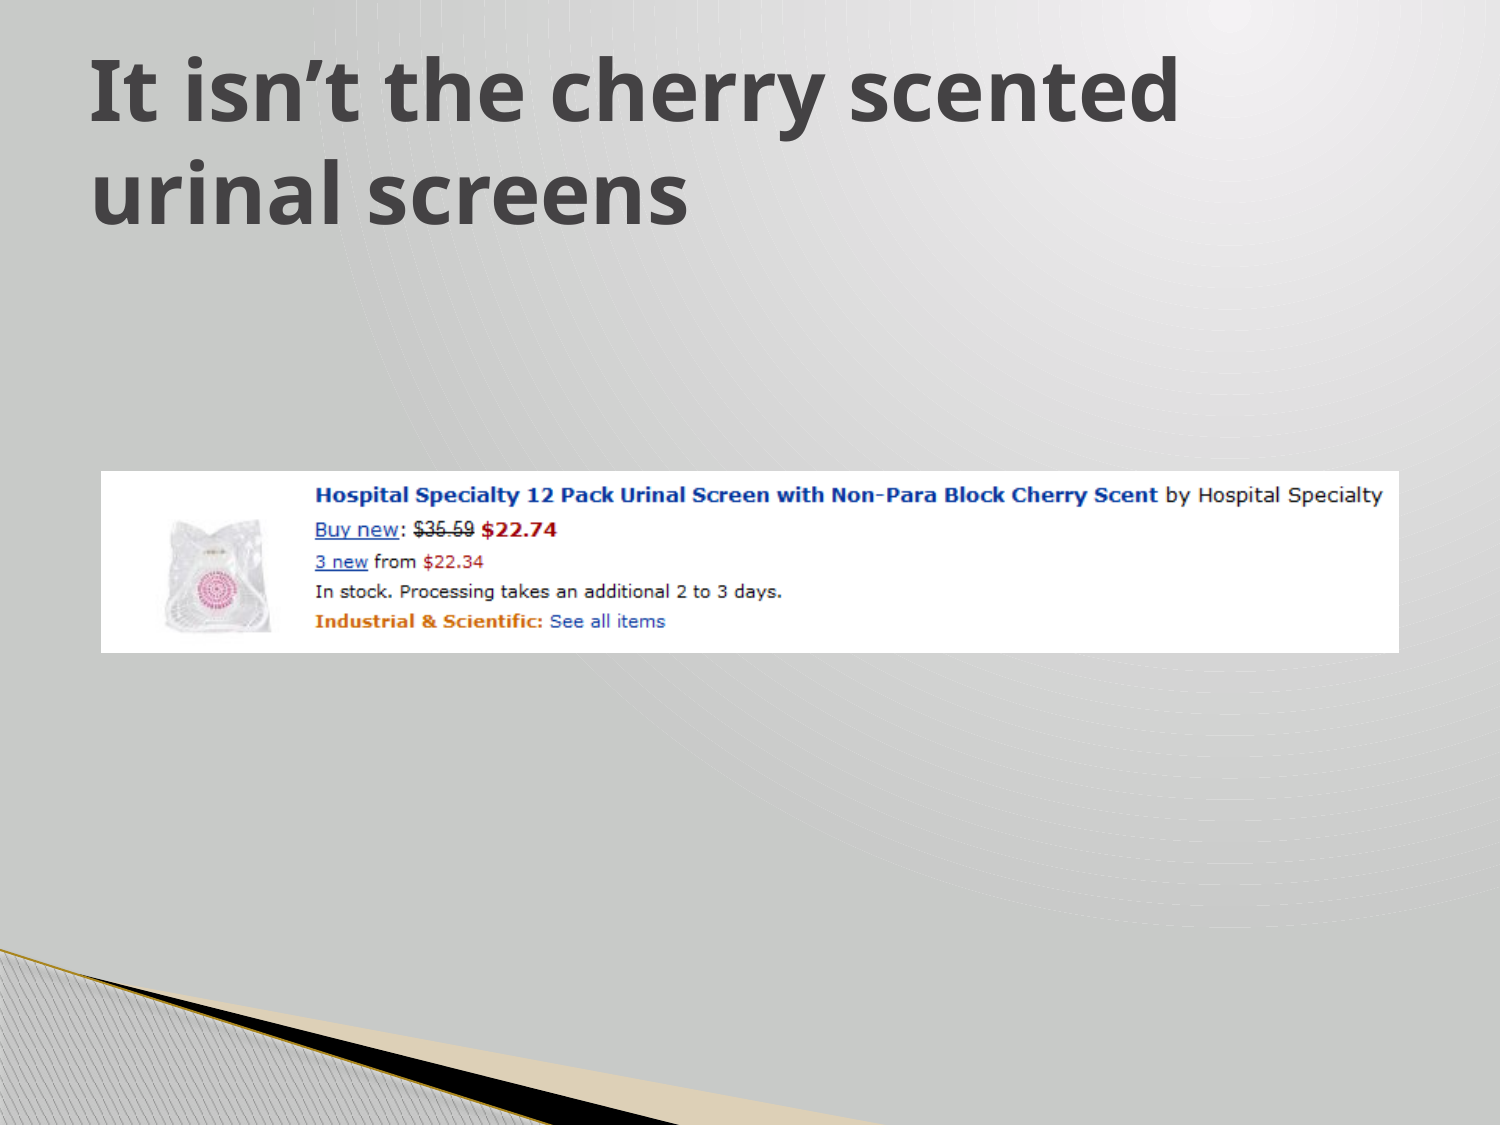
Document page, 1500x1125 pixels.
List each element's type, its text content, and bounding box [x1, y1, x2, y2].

picture [101, 471, 1399, 654]
title It isn’t the cherry scented urinal screens [75, 45, 1425, 233]
